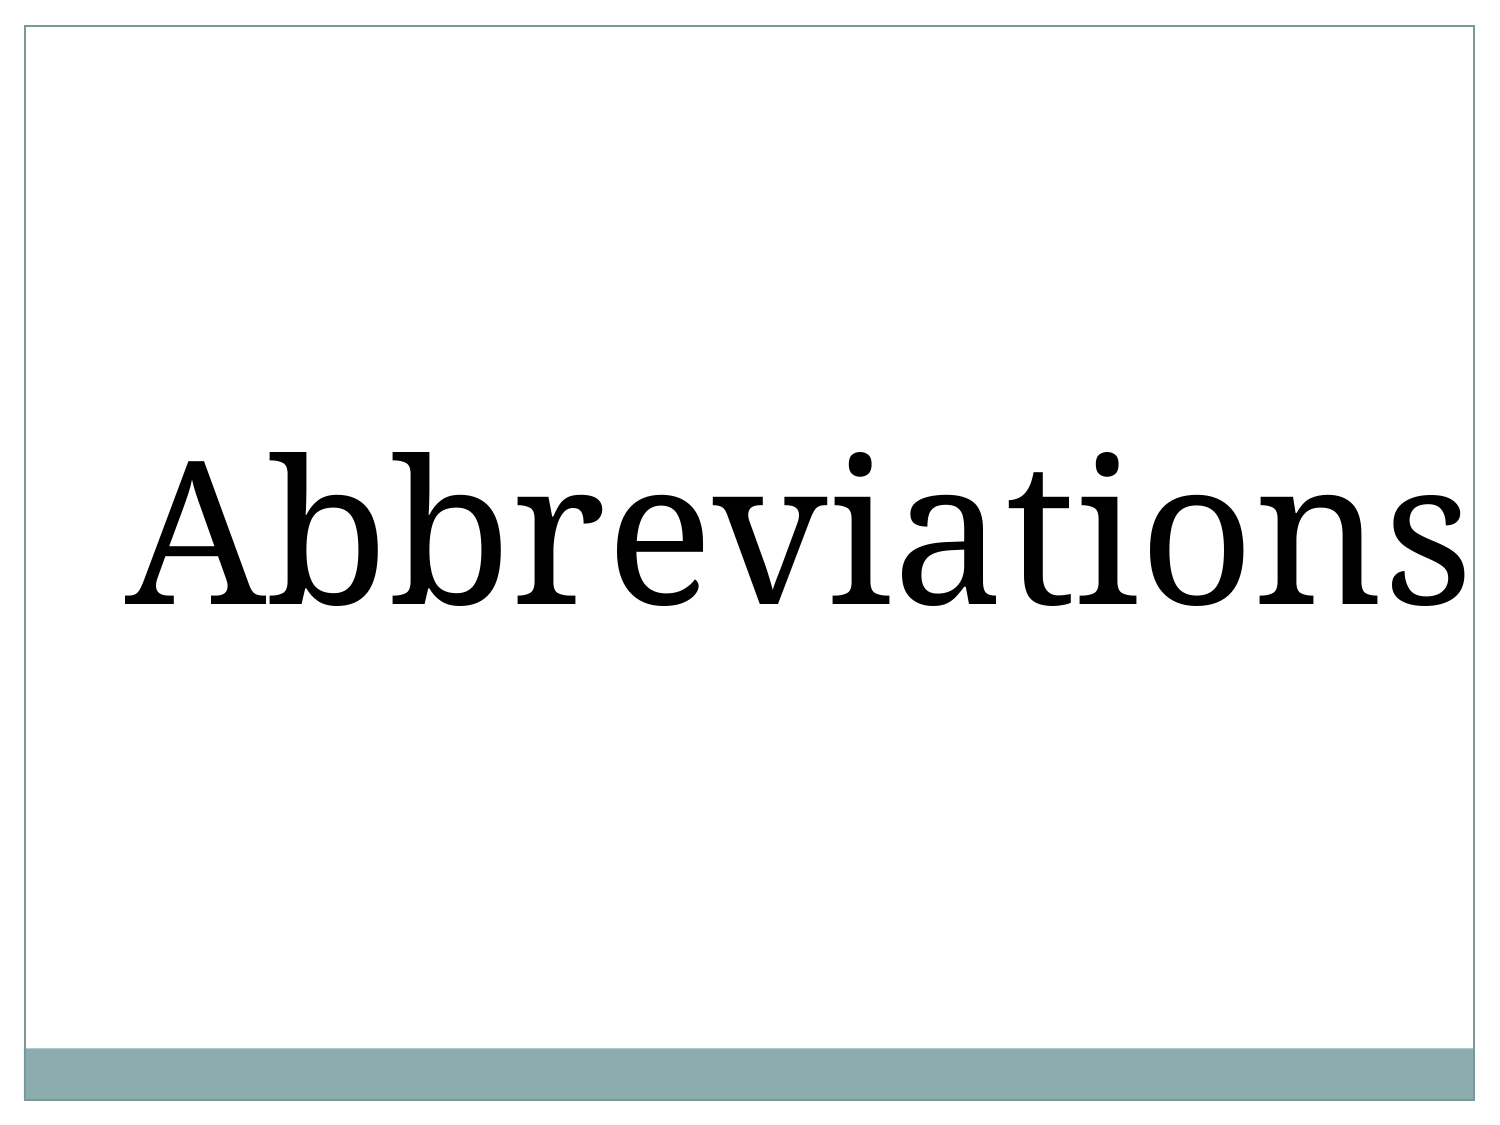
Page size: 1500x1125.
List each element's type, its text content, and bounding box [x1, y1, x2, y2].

text_box Abbreviations [110, 397, 1490, 653]
